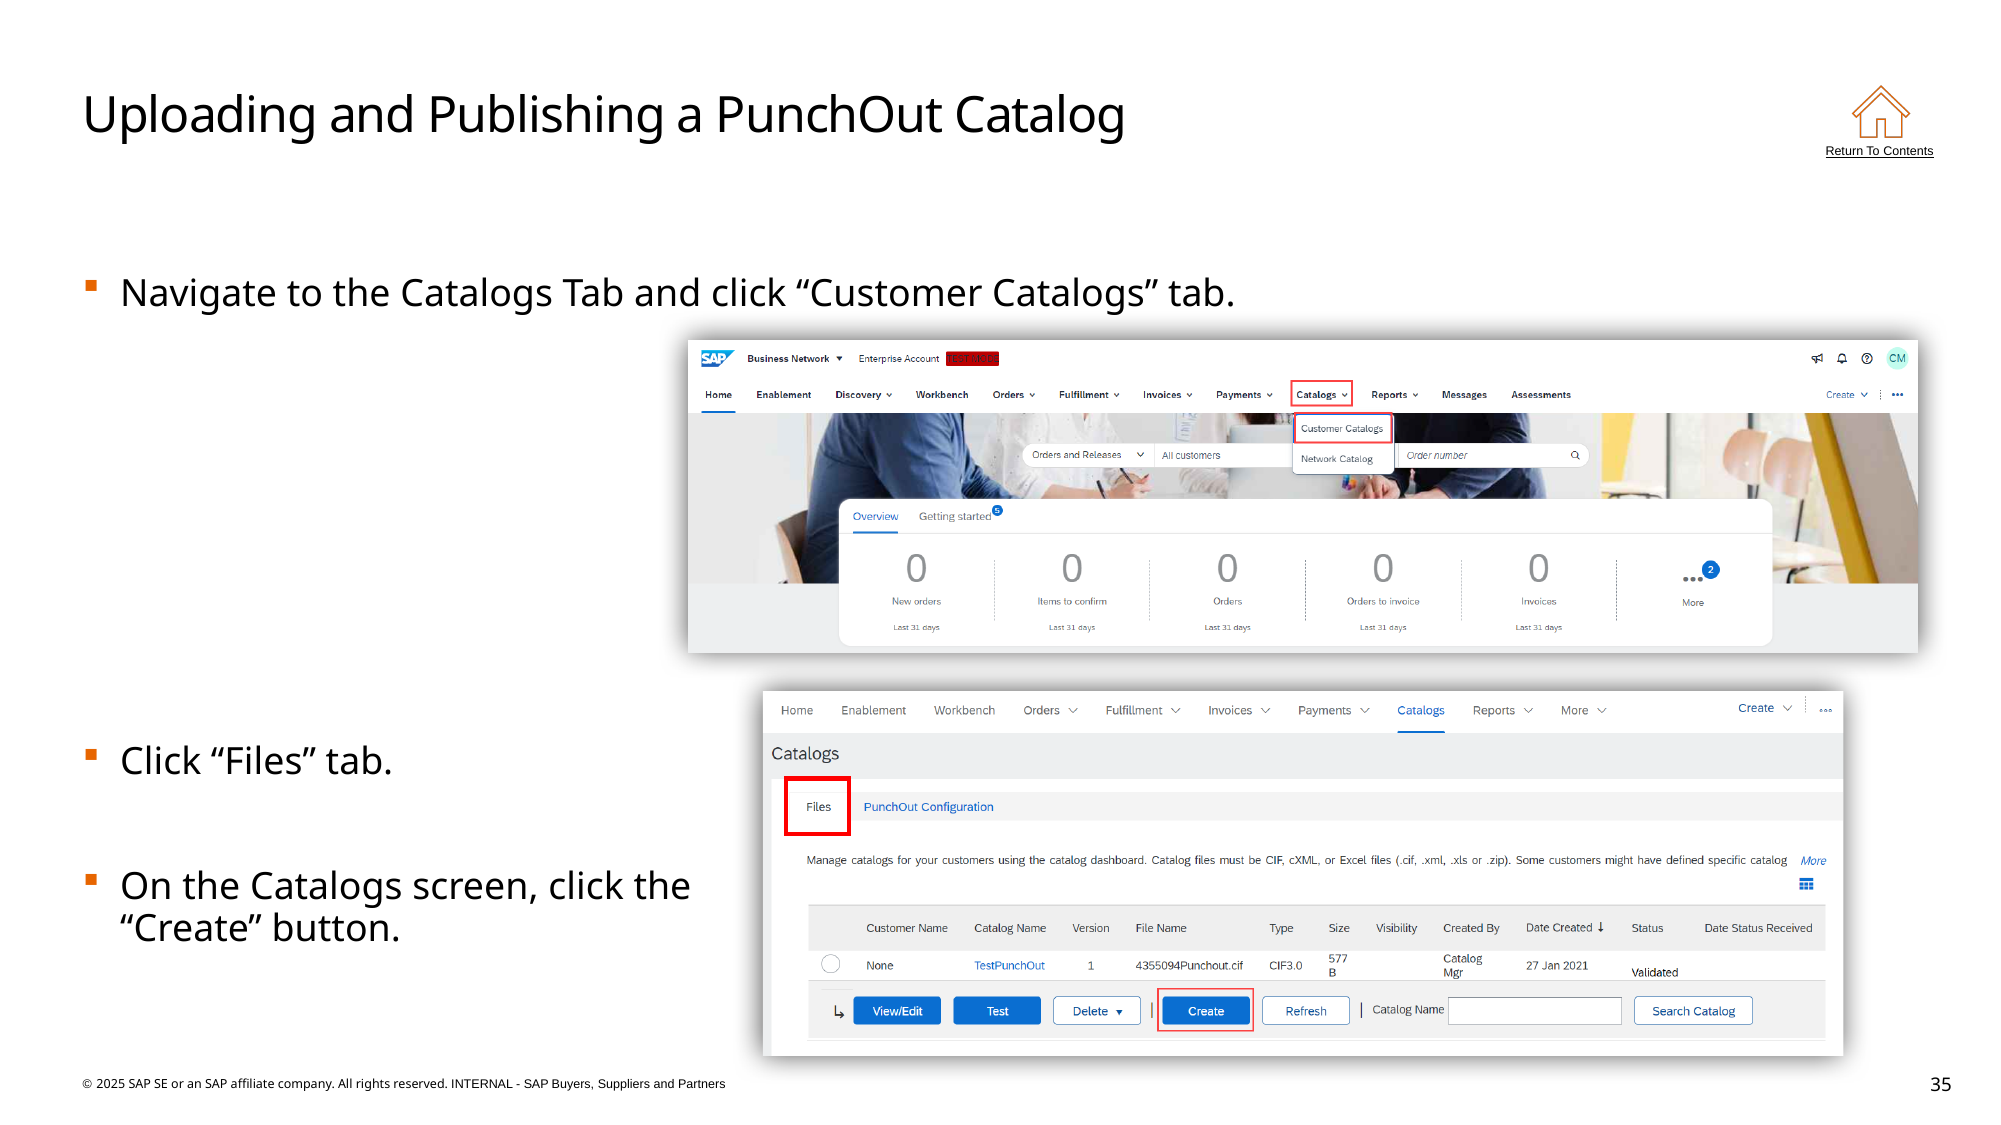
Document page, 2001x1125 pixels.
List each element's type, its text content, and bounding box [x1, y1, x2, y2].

picture [687, 340, 1919, 654]
picture [1847, 76, 1915, 145]
list Navigate to the Catalogs Tab and click “Customer Catalogs” tab. Click “Files” tab. On the Catalogs screen, click the “Create” button. [82, 265, 1893, 1043]
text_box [762, 691, 1844, 1056]
title Uploading and Publishing a PunchOut Catalog [82, 82, 1810, 144]
